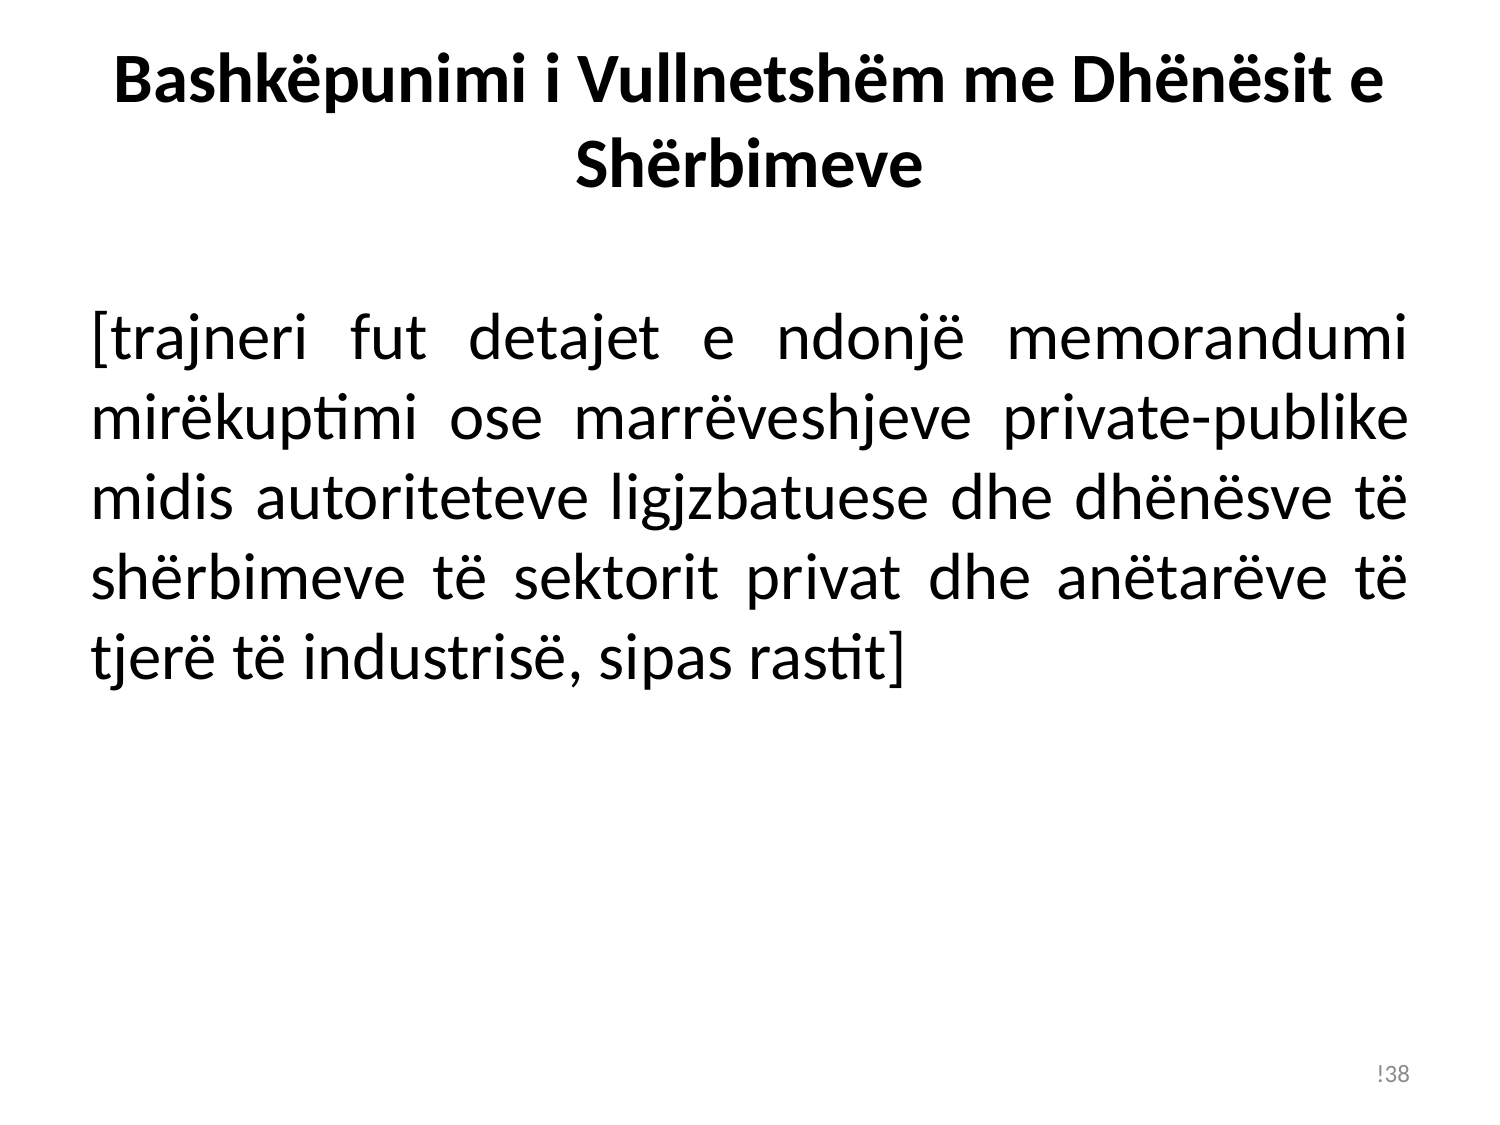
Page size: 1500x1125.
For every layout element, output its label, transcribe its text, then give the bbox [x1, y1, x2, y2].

title Bashkëpunimi i Vullnetshëm me Dhënësit e Shërbimeve [75, 24, 1425, 220]
slide_number !38 [1074, 1042, 1425, 1103]
list [trajneri fut detajet e ndonjë memorandumi mirëkuptimi ose marrëveshjeve private-publike midis autoriteteve ligjzbatuese dhe dhënësve të shërbimeve të sektorit privat dhe anëtarëve të tjerë të industrisë, sipas rastit] [75, 285, 1425, 1005]
